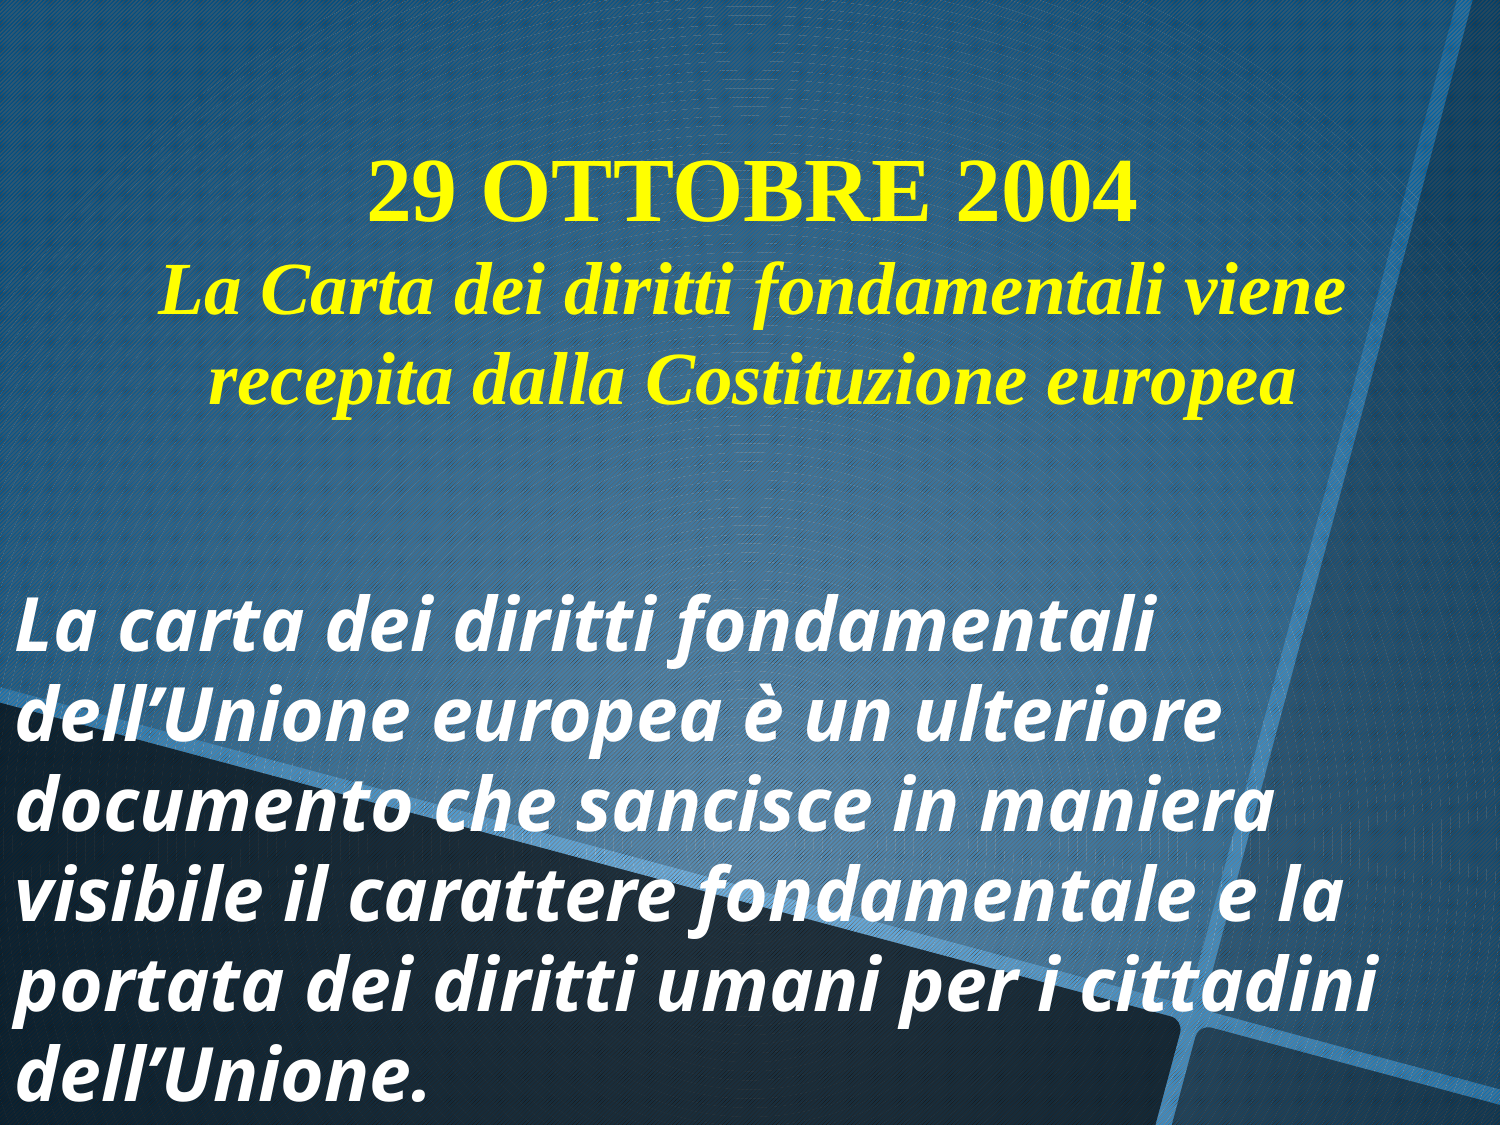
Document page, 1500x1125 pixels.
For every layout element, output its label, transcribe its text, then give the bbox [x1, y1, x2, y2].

text_box 29 OTTOBRE 2004 La Carta dei diritti fondamentali viene recepita dalla Costituzione europea [112, 122, 1394, 555]
text_box La carta dei diritti fondamentali dell’Unione europea è un ulteriore documento che sancisce in maniera visibile il carattere fondamentale e la portata dei diritti umani per i cittadini dell’Unione. [0, 569, 1500, 1124]
